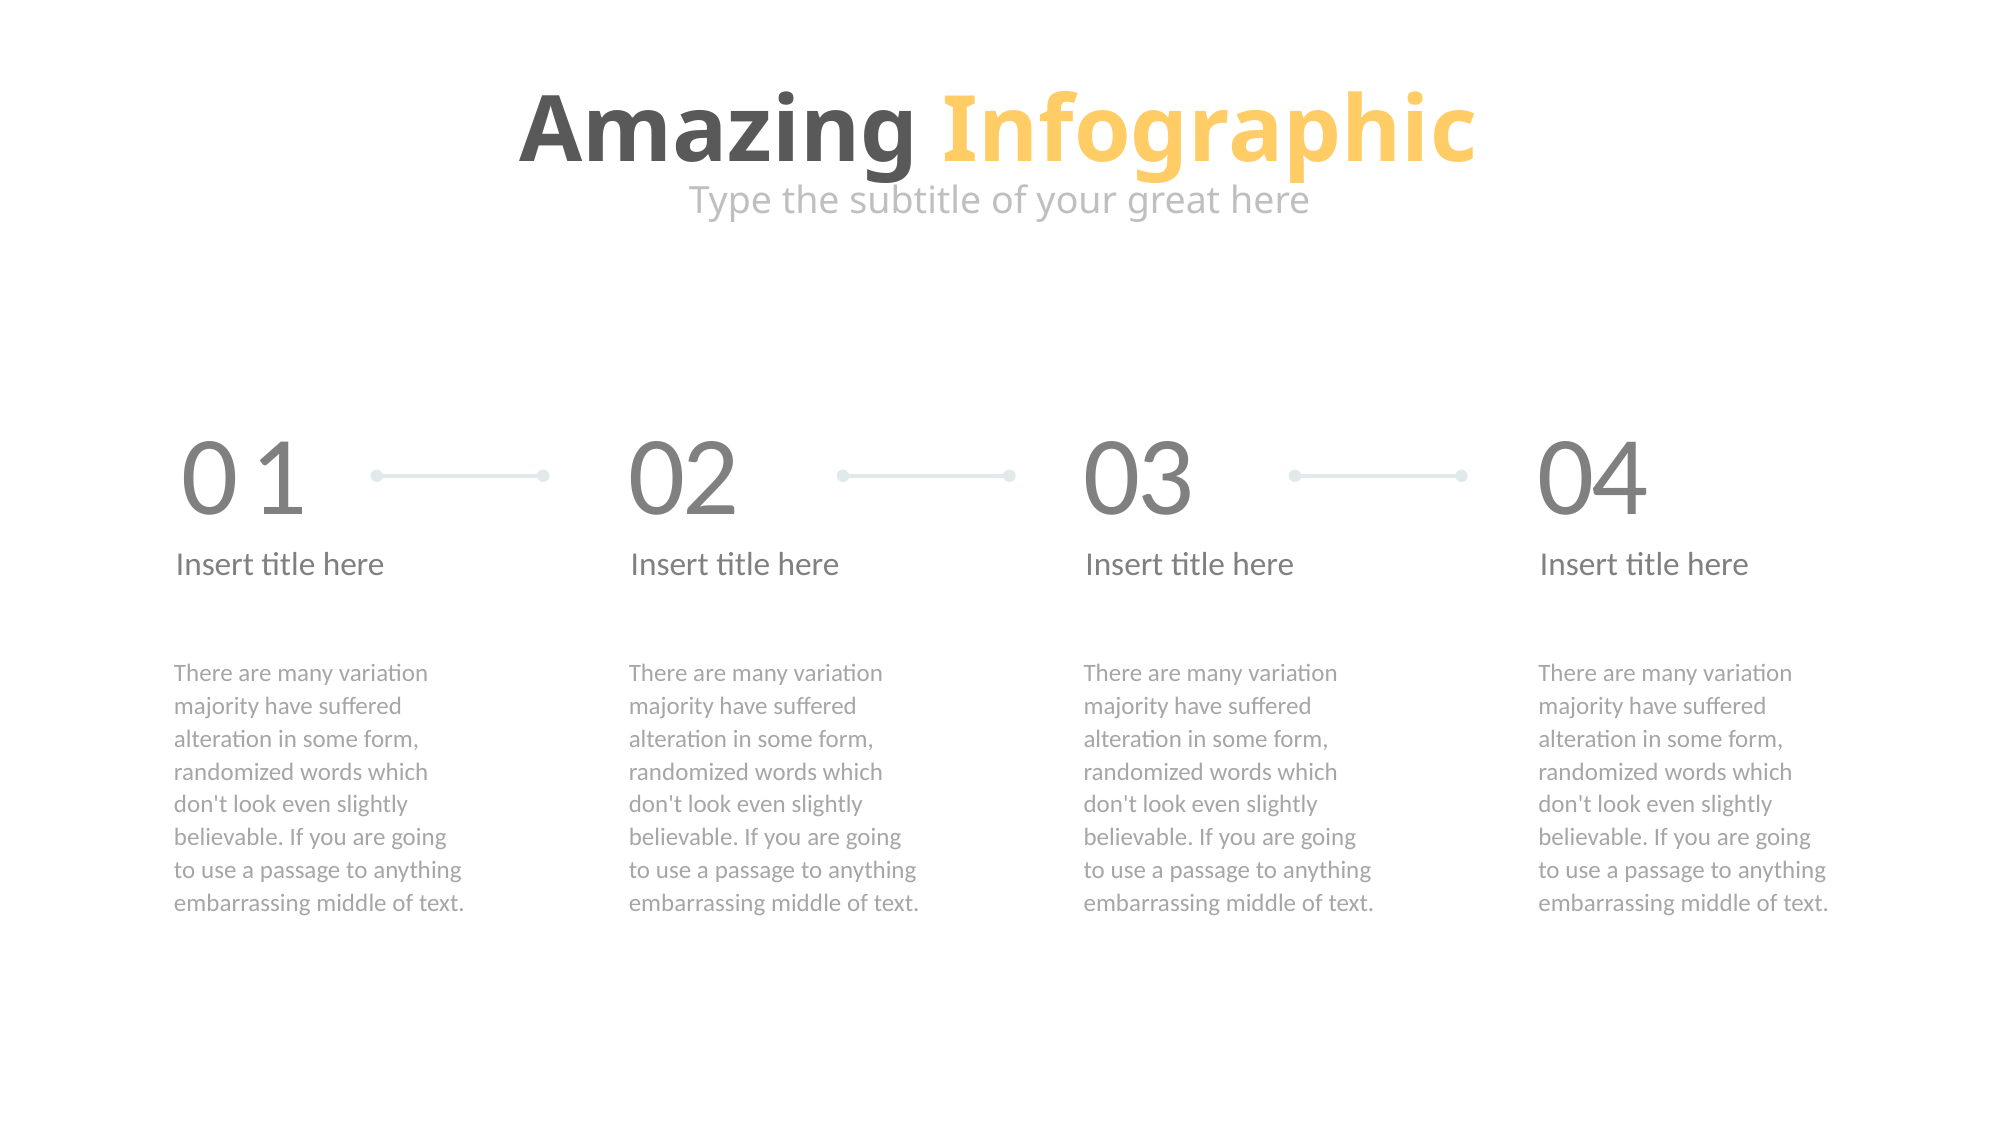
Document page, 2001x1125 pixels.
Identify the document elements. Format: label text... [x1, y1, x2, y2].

text_box Insert title here [160, 534, 400, 590]
text_box 04 [1522, 402, 1664, 538]
text_box There are many variation majority have suffered alteration in some form, randomized words which don't look even slightly believable. If you are going to use a passage to anything embarrassing middle of text. [159, 646, 481, 924]
text_box There are many variation majority have suffered alteration in some form, randomized words which don't look even slightly believable. If you are going to use a passage to anything embarrassing middle of text. [614, 646, 936, 924]
text_box Insert title here [615, 534, 855, 590]
text_box Insert title here [1070, 534, 1310, 590]
text_box Type the subtitle of your great here [84, 173, 1916, 254]
text_box Insert title here [1525, 534, 1765, 590]
text_box Amazing Infographic [83, 74, 1914, 183]
text_box There are many variation majority have suffered alteration in some form, randomized words which don't look even slightly believable. If you are going to use a passage to anything embarrassing middle of text. [1068, 646, 1390, 924]
text_box 01 [166, 402, 323, 534]
text_box 03 [1068, 402, 1209, 538]
text_box 02 [613, 402, 755, 538]
text_box There are many variation majority have suffered alteration in some form, randomized words which don't look even slightly believable. If you are going to use a passage to anything embarrassing middle of text. [1523, 646, 1845, 924]
